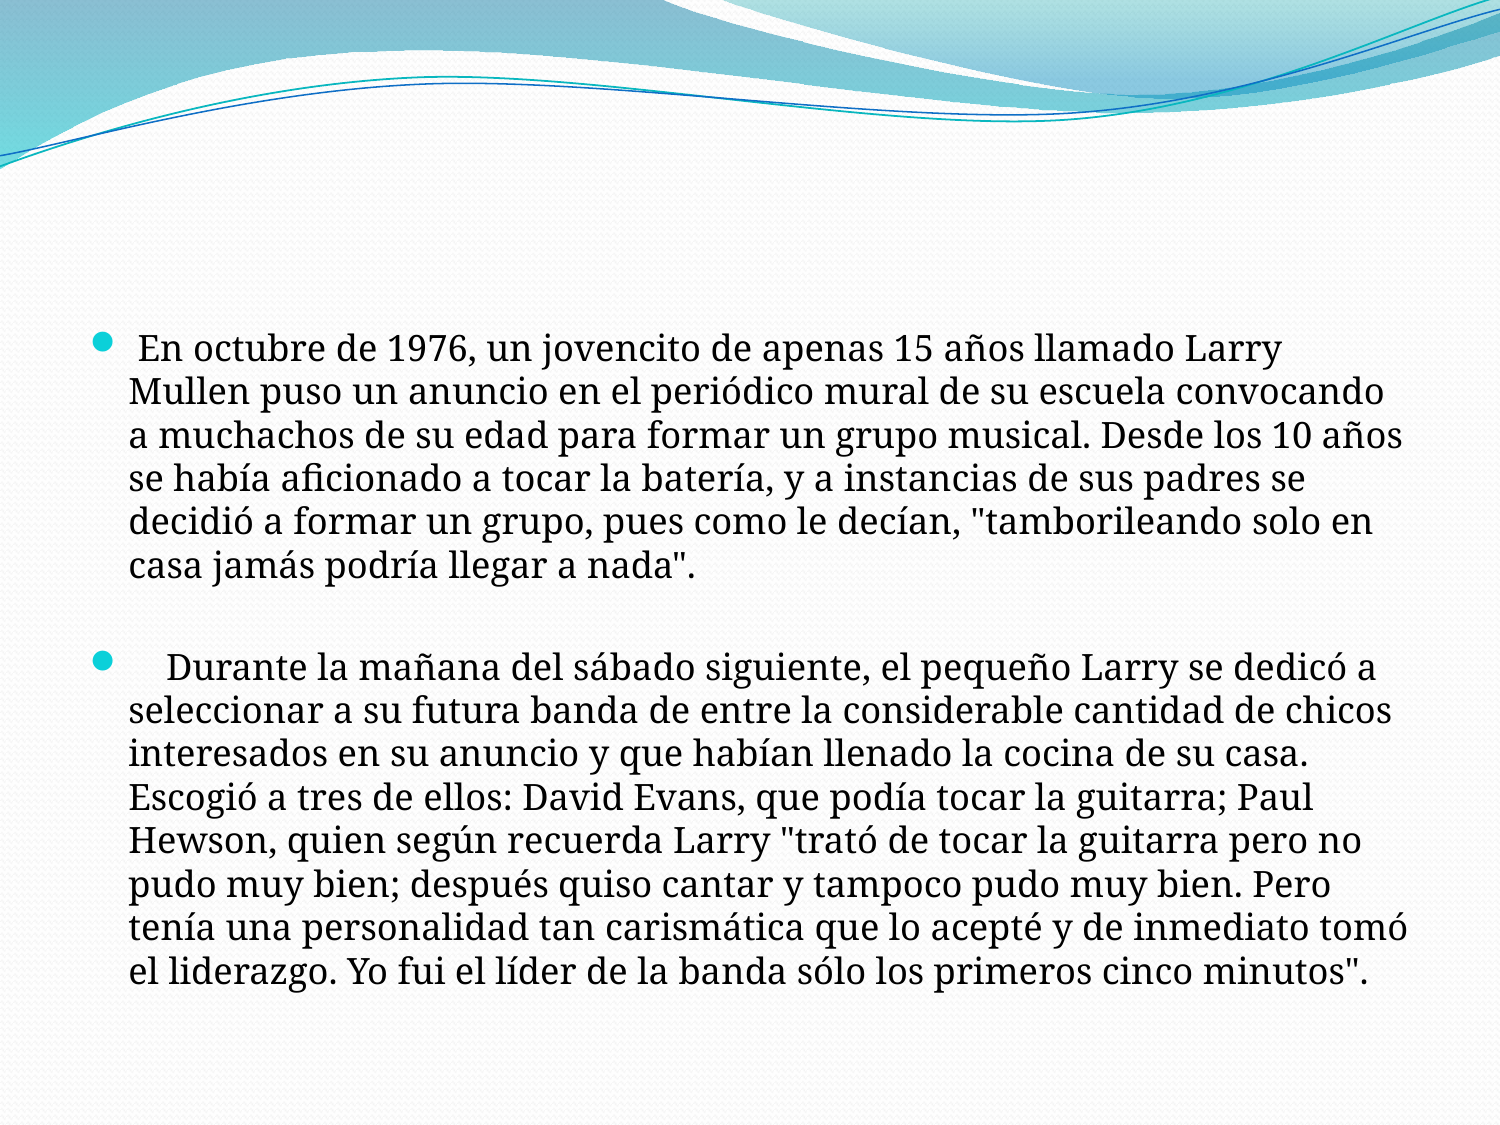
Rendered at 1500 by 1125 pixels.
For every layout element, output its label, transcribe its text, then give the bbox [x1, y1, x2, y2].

list En octubre de 1976, un jovencito de apenas 15 años llamado Larry Mullen puso un anuncio en el periódico mural de su escuela convocando a muchachos de su edad para formar un grupo musical. Desde los 10 años se había aficionado a tocar la batería, y a instancias de sus padres se decidió a formar un grupo, pues como le decían, "tamborileando solo en casa jamás podría llegar a nada". Durante la mañana del sábado siguiente, el pequeño Larry se dedicó a seleccionar a su futura banda de entre la considerable cantidad de chicos interesados en su anuncio y que habían llenado la cocina de su casa. Escogió a tres de ellos: David Evans, que podía tocar la guitarra; Paul Hewson, quien según recuerda Larry "trató de tocar la guitarra pero no pudo muy bien; después quiso cantar y tampoco pudo muy bien. Pero tenía una personalidad tan carismática que lo acepté y de inmediato tomó el liderazgo. Yo fui el líder de la banda sólo los primeros cinco minutos". [75, 317, 1425, 1038]
